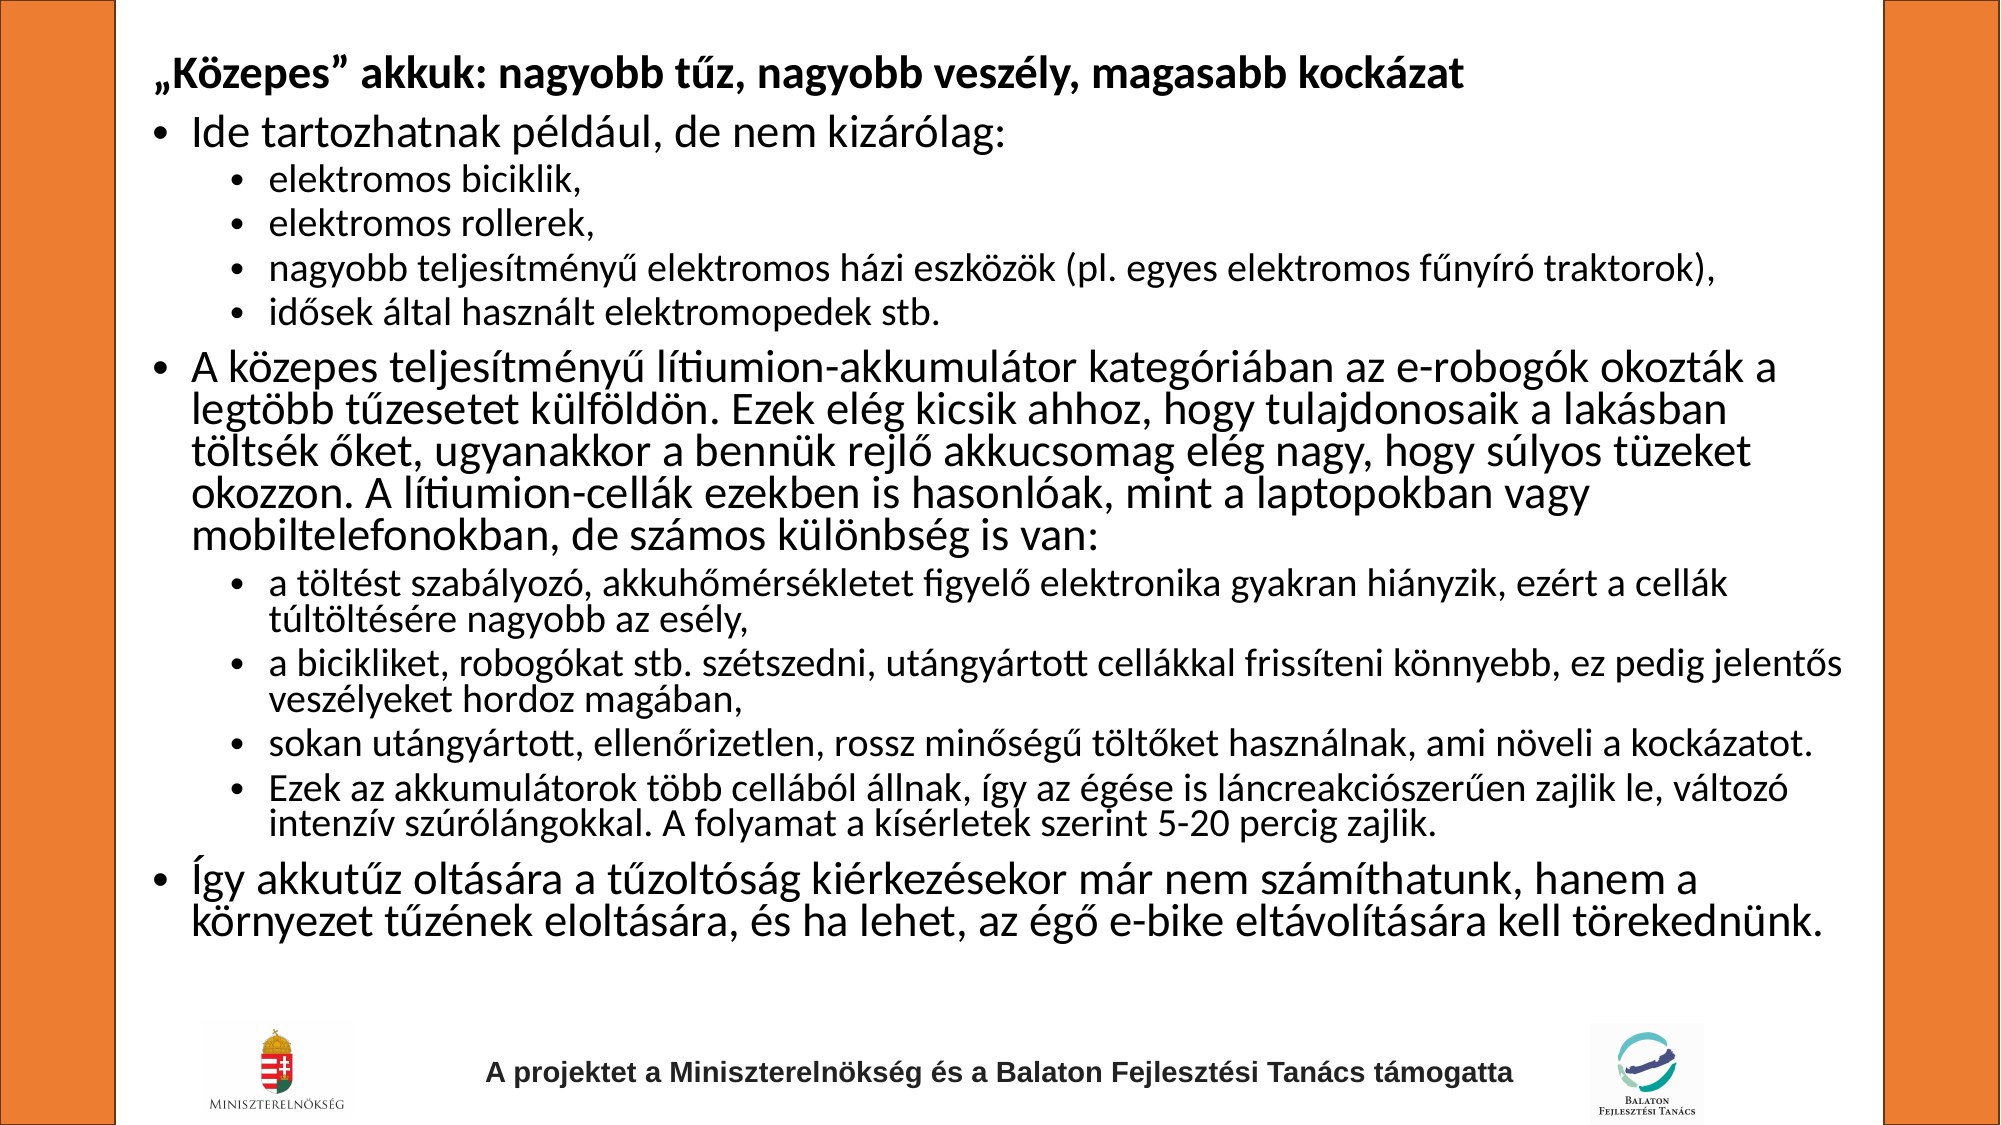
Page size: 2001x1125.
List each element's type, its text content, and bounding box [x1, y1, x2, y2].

list „Közepes” akkuk: nagyobb tűz, nagyobb veszély, magasabb kockázat Ide tartozhatnak például, de nem kizárólag: elektromos biciklik, elektromos rollerek, nagyobb teljesítményű elektromos házi eszközök (pl. egyes elektromos fűnyíró traktorok), idősek által használt elektromopedek stb. A közepes teljesítményű lítiumion-akkumulátor kategóriában az e-robogók okozták a legtöbb tűzesetet külföldön. Ezek elég kicsik ahhoz, hogy tulajdonosaik a lakásban töltsék őket, ugyanakkor a bennük rejlő akkucsomag elég nagy, hogy súlyos tüzeket okozzon. A lítiumion-cellák ezekben is hasonlóak, mint a laptopokban vagy mobiltelefonokban, de számos különbség is van: a töltést szabályozó, akkuhőmérsékletet figyelő elektronika gyakran hiányzik, ezért a cellák túltöltésére nagyobb az esély, a bicikliket, robogókat stb. szétszedni, utángyártott cellákkal frissíteni könnyebb, ez pedig jelentős veszélyeket hordoz magában, sokan utángyártott, ellenőrizetlen, rossz minőségű töltőket használnak, ami növeli a kockázatot. Ezek az akkumulátorok több cellából állnak, így az égése is láncreakciószerűen zajlik le, változó intenzív szúrólángokkal. A folyamat a kísérletek szerint 5-20 percig zajlik. Így akkutűz oltására a tűzoltóság kiérkezésekor már nem számíthatunk, hanem a környezet tűzének eloltására, és ha lehet, az égő e-bike eltávolítására kell törekednünk. [137, 47, 1863, 1014]
picture [201, 1018, 353, 1119]
picture [1590, 1023, 1704, 1125]
